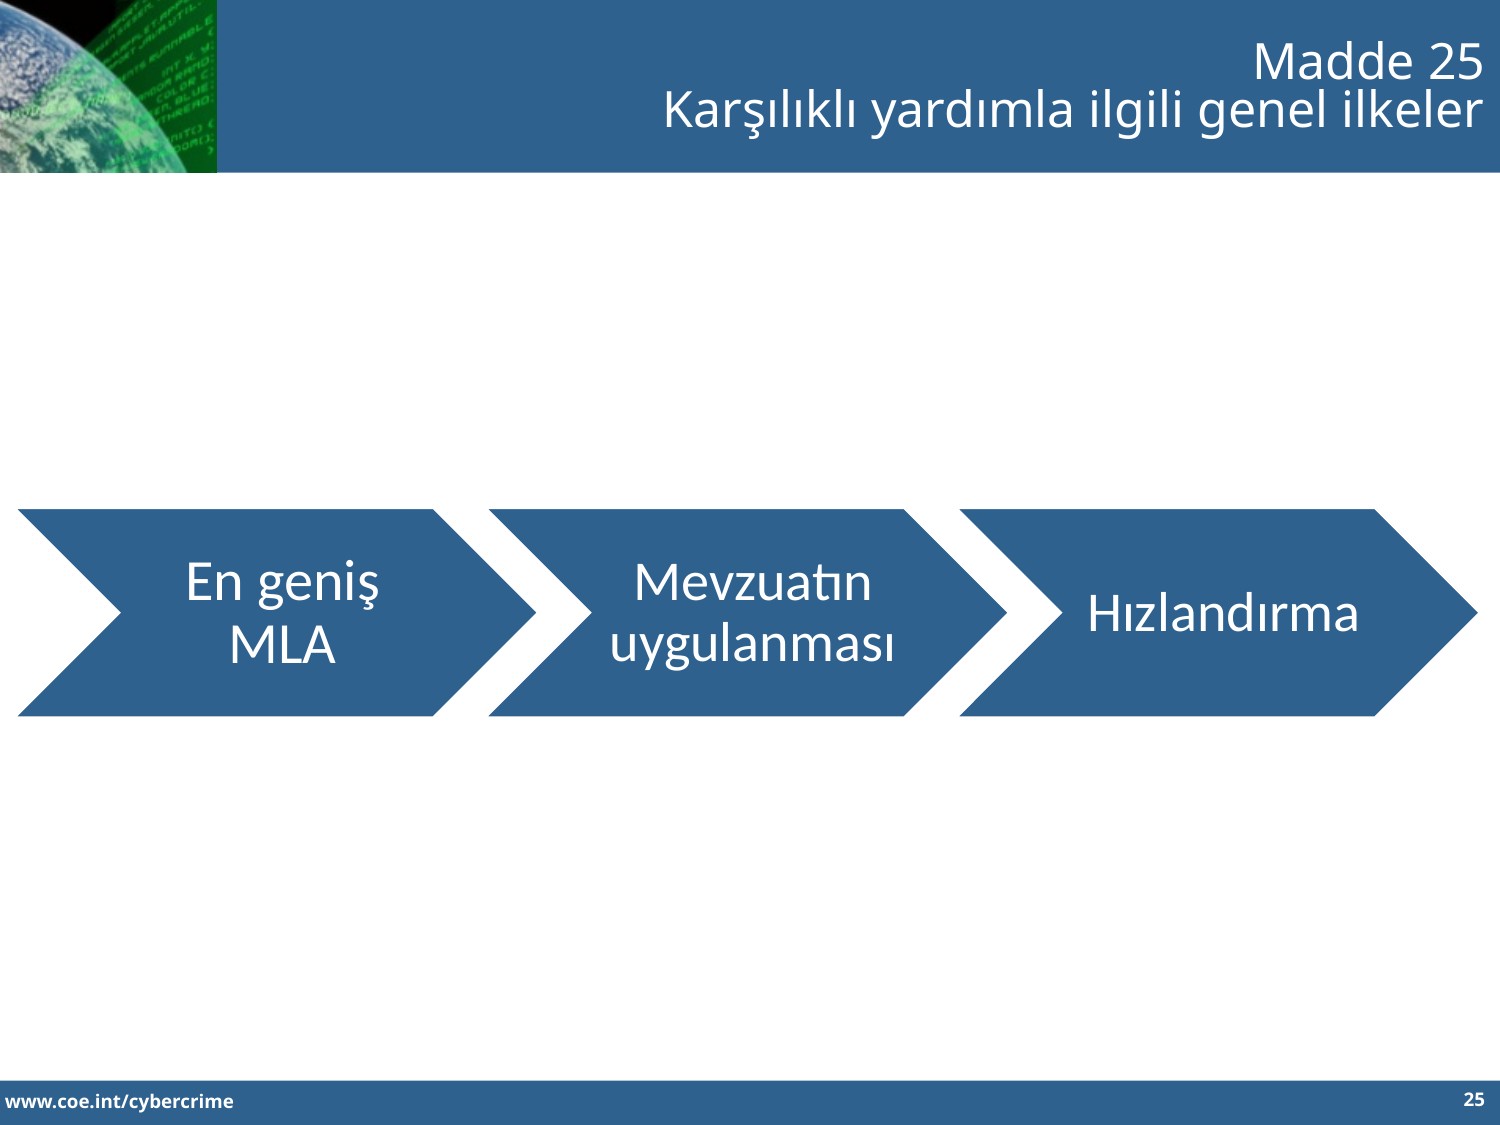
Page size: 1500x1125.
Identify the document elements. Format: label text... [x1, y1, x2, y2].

text_box Madde 25 Karşılıklı yardımla ilgili genel ilkeler [252, 13, 1500, 166]
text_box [14, 162, 1480, 1064]
slide_number 25 [1149, 1079, 1500, 1125]
picture [0, 1, 217, 173]
